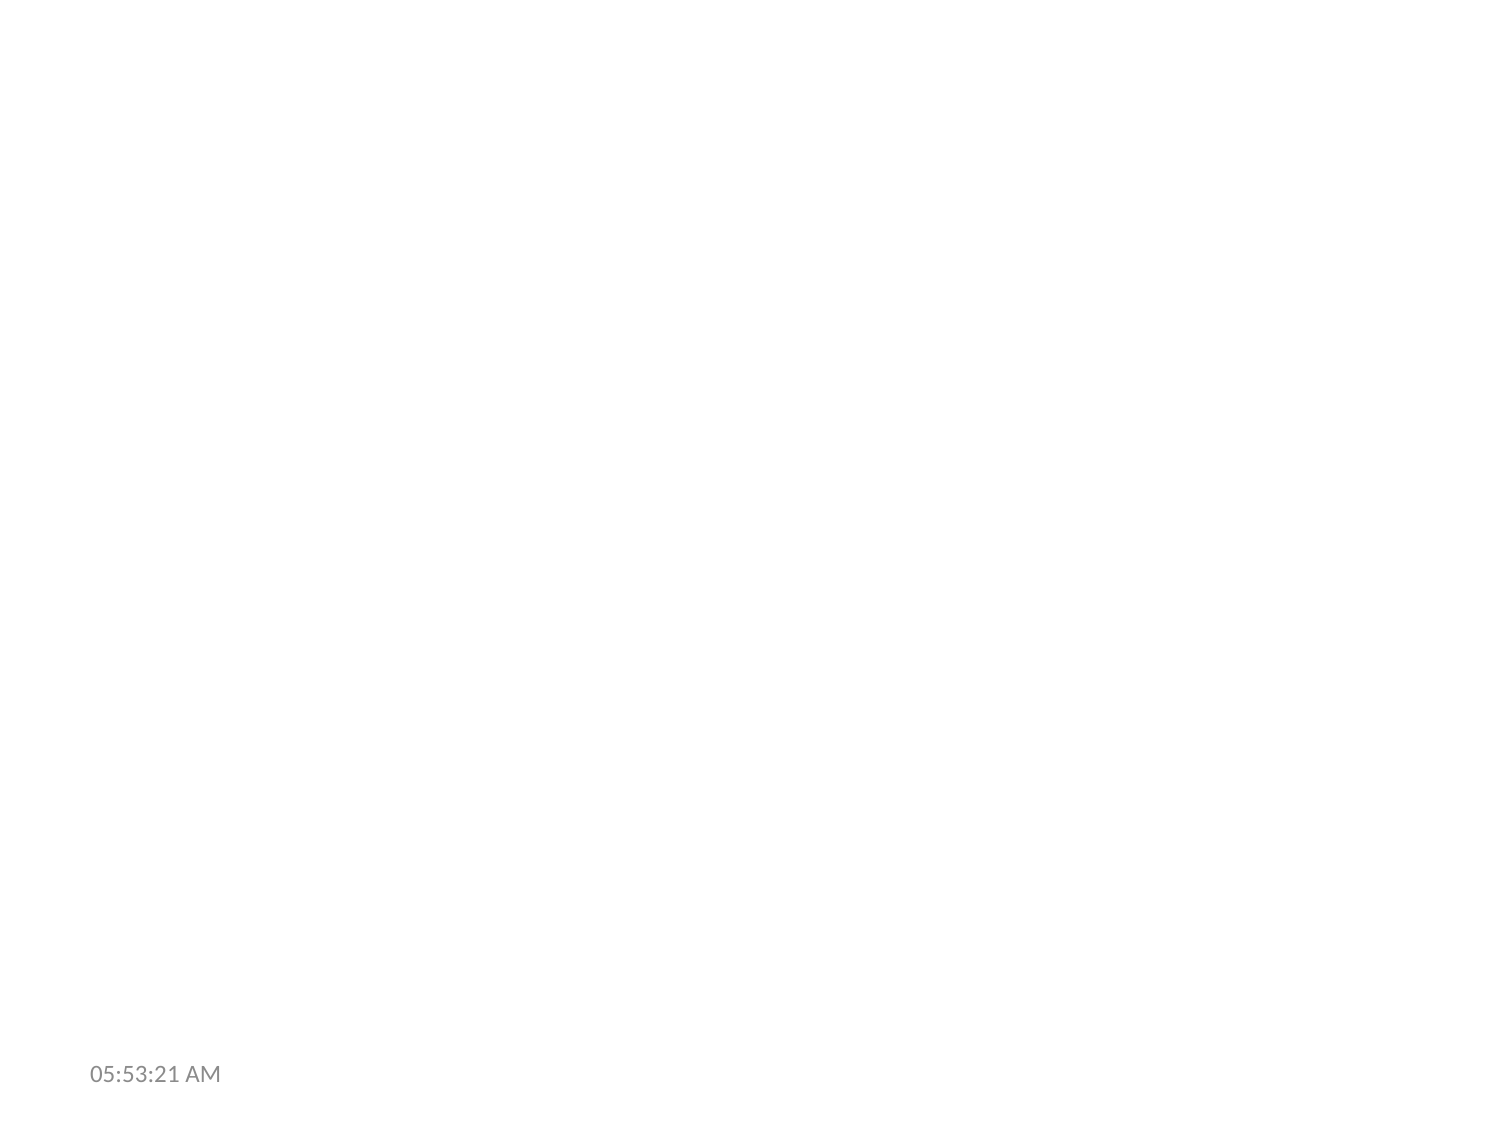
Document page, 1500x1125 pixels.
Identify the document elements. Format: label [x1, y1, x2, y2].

slide_number [75, 1042, 425, 1103]
